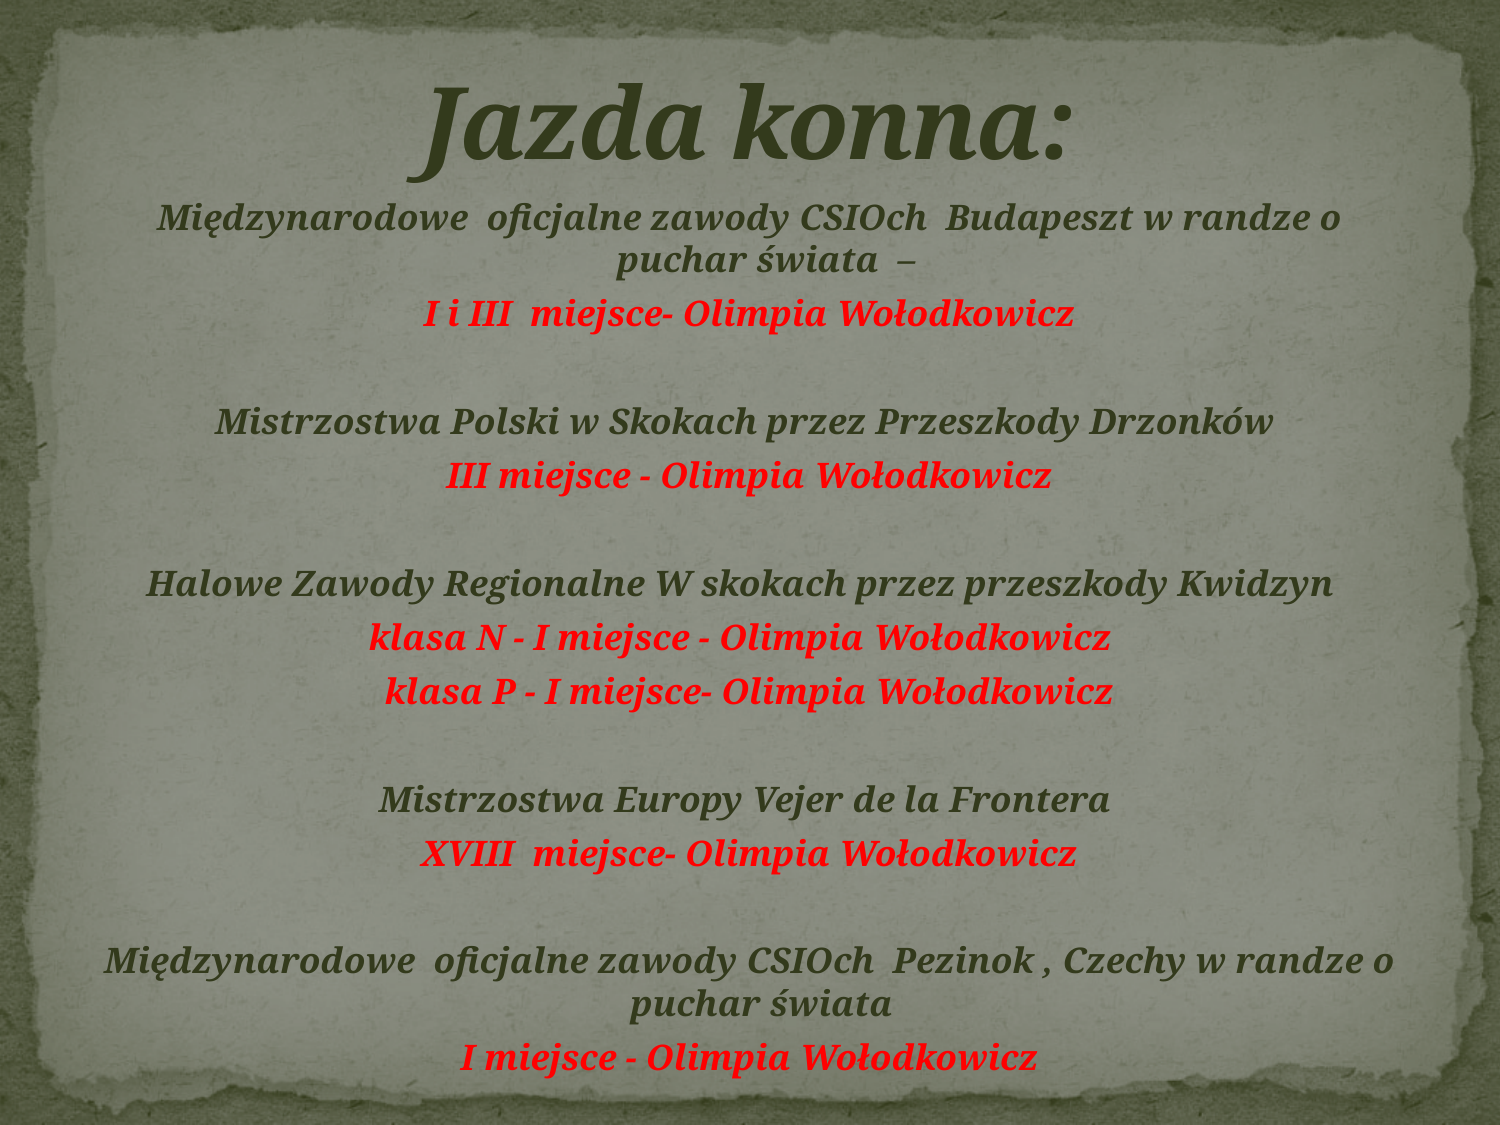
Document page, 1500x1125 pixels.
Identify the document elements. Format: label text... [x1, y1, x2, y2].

title Jazda konna: [74, 24, 1425, 188]
list Międzynarodowe oficjalne zawody CSIOch Budapeszt w randze o puchar świata – I i III miejsce- Olimpia Wołodkowicz Mistrzostwa Polski w Skokach przez Przeszkody Drzonków III miejsce - Olimpia Wołodkowicz Halowe Zawody Regionalne W skokach przez przeszkody Kwidzyn klasa N - I miejsce - Olimpia Wołodkowicz klasa P - I miejsce- Olimpia Wołodkowicz Mistrzostwa Europy Vejer de la Frontera XVIII miejsce- Olimpia Wołodkowicz Międzynarodowe oficjalne zawody CSIOch Pezinok , Czechy w randze o puchar świata I miejsce - Olimpia Wołodkowicz [75, 188, 1425, 1090]
